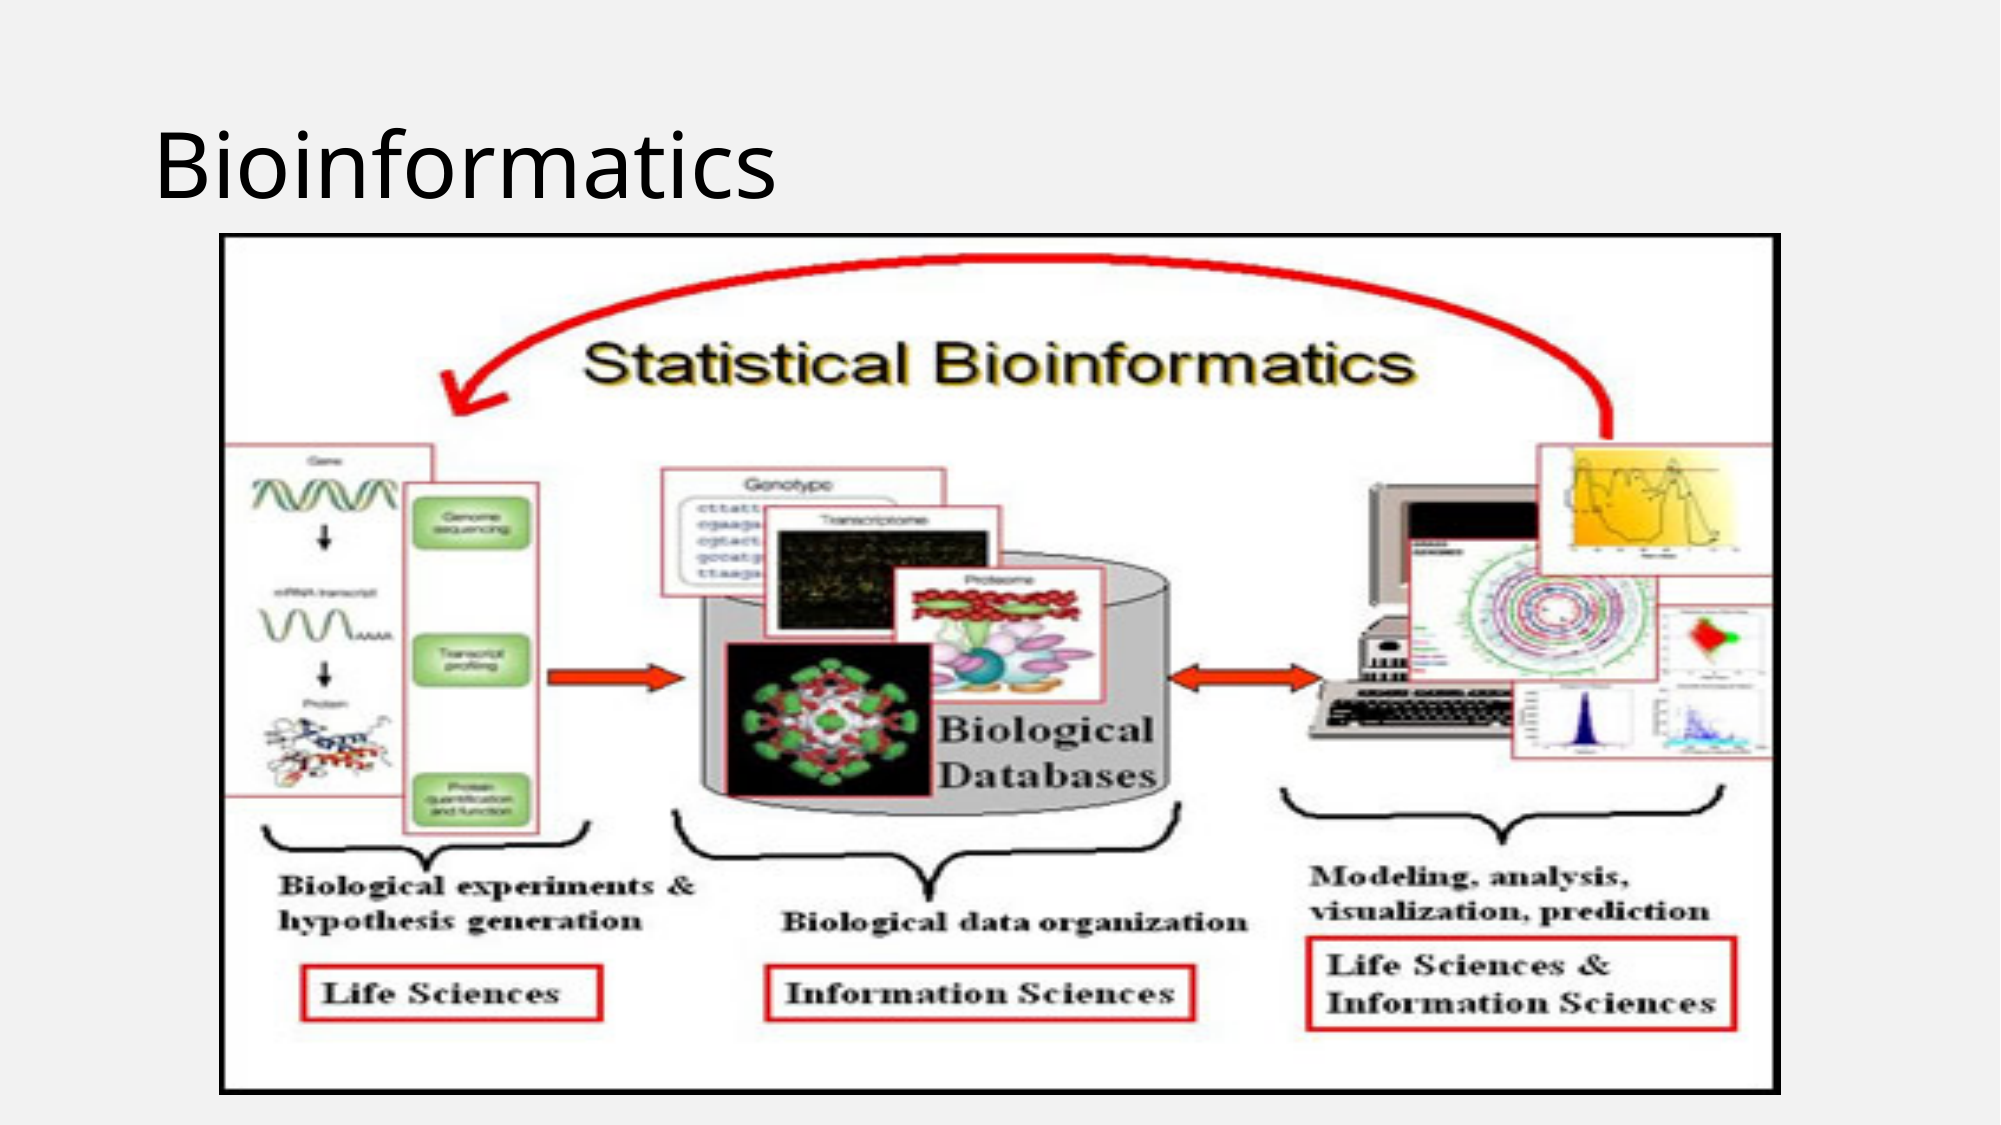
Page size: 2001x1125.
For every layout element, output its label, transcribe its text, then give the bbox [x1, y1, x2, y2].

title Bioinformatics [137, 59, 1863, 278]
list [219, 233, 1781, 1095]
